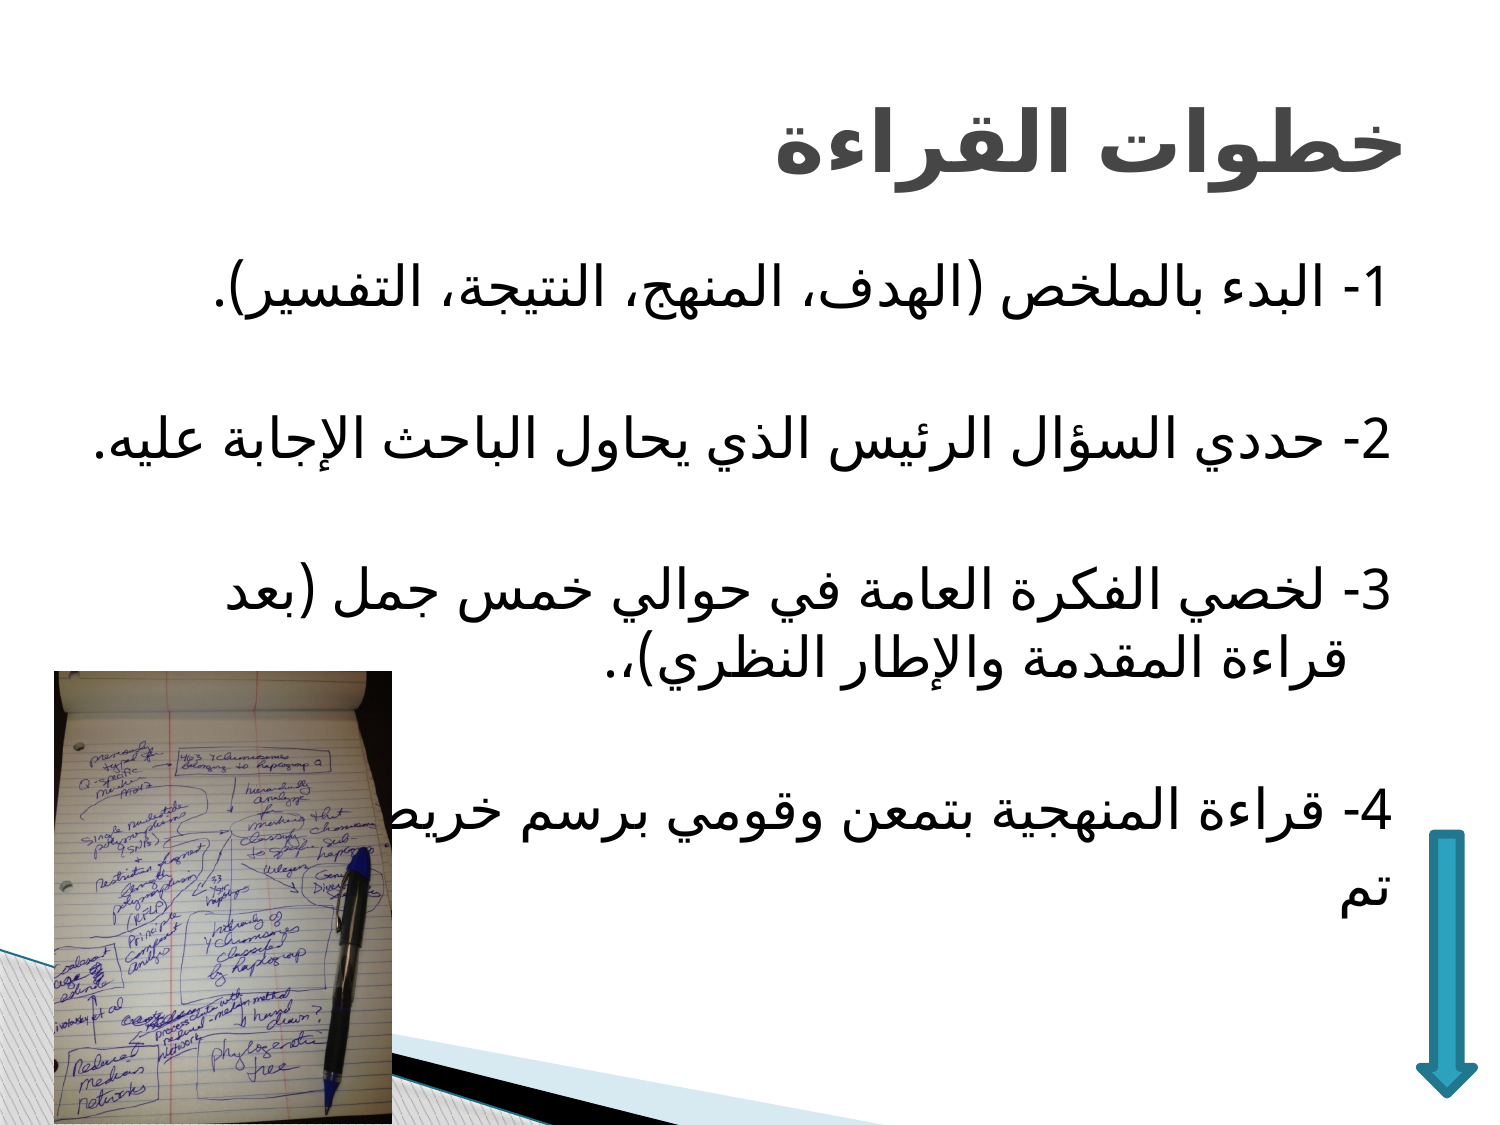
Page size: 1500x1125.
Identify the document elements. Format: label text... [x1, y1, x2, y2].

title خطوات القراءة [75, 45, 1425, 233]
text_box [1415, 829, 1478, 1099]
list 1- البدء بالملخص (الهدف، المنهج، النتيجة، التفسير). 2- حددي السؤال الرئيس الذي يحاول الباحث الإجابة عليه. 3- لخصي الفكرة العامة في حوالي خمس جمل (بعد قراءة المقدمة والإطار النظري)،. 4- قراءة المنهجية بتمعن وقومي برسم خريطة لما تم [75, 243, 1425, 986]
picture [54, 671, 392, 1125]
